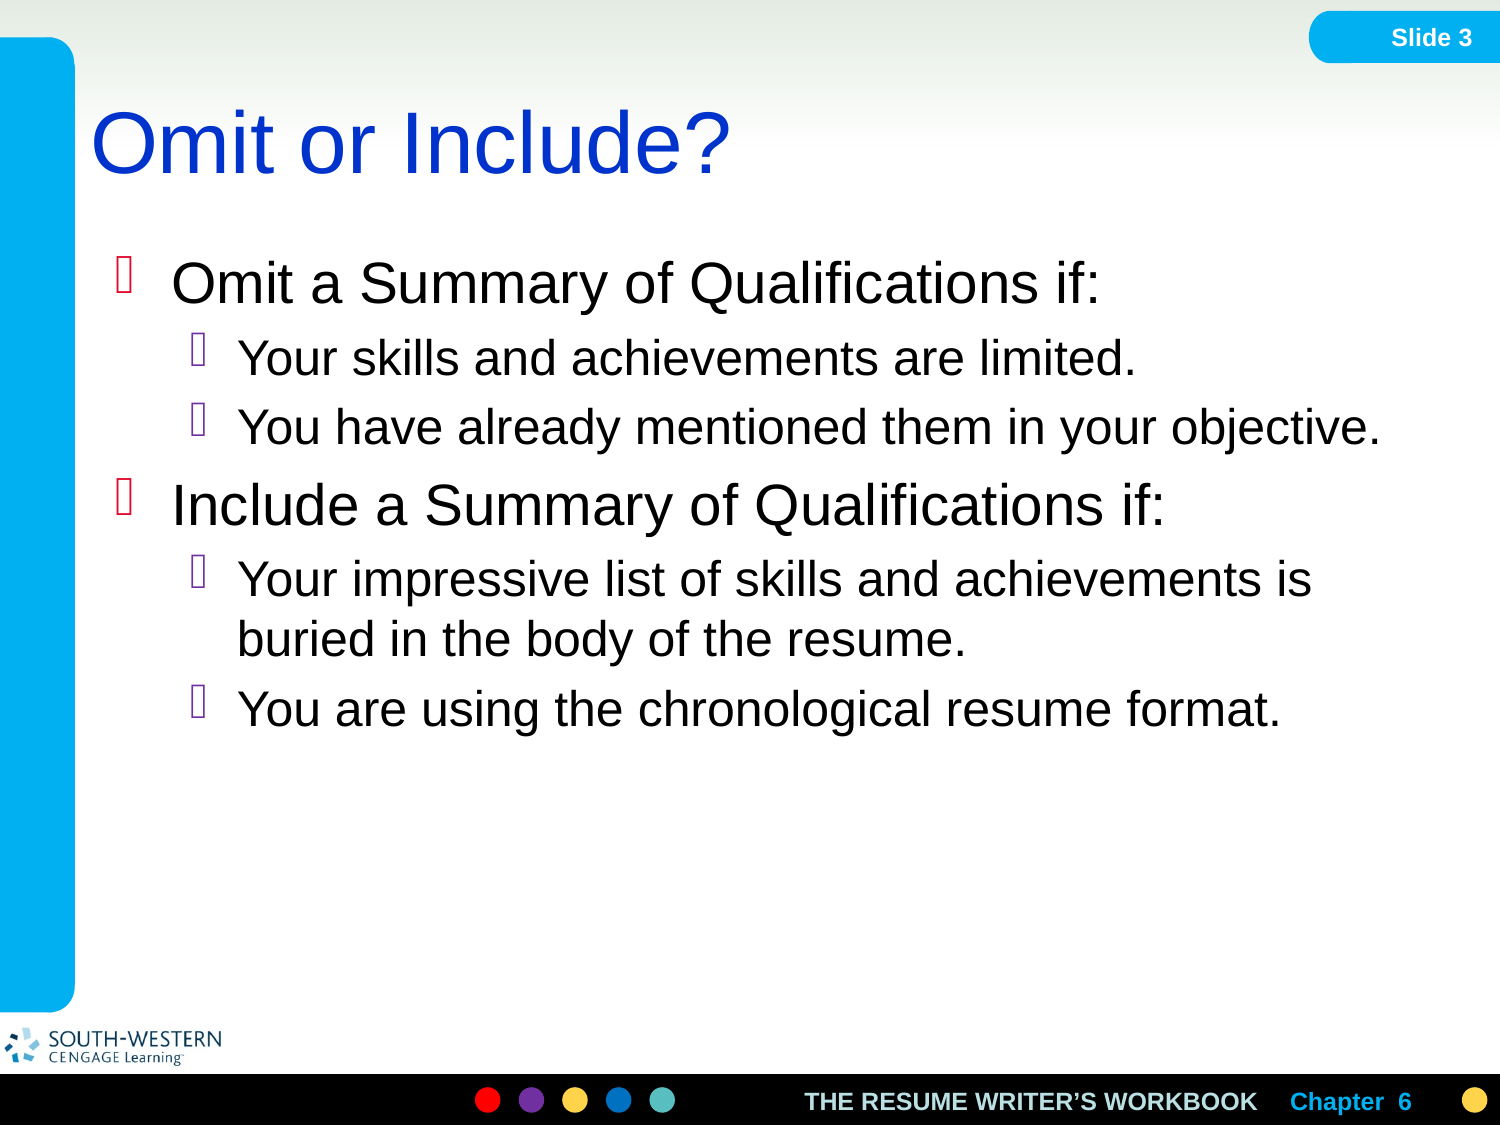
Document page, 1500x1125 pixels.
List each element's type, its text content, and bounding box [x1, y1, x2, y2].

picture [0, 1022, 225, 1073]
list Omit a Summary of Qualifications if: Your skills and achievements are limited. You have already mentioned them in your objective. Include a Summary of Qualifications if: Your impressive list of skills and achievements is buried in the body of the resume. You are using the chronological resume format. [99, 237, 1451, 981]
footer Chapter 6 [1274, 1075, 1476, 1125]
title Omit or Include? [74, 44, 1426, 233]
slide_number Slide 3 [1312, 13, 1488, 93]
